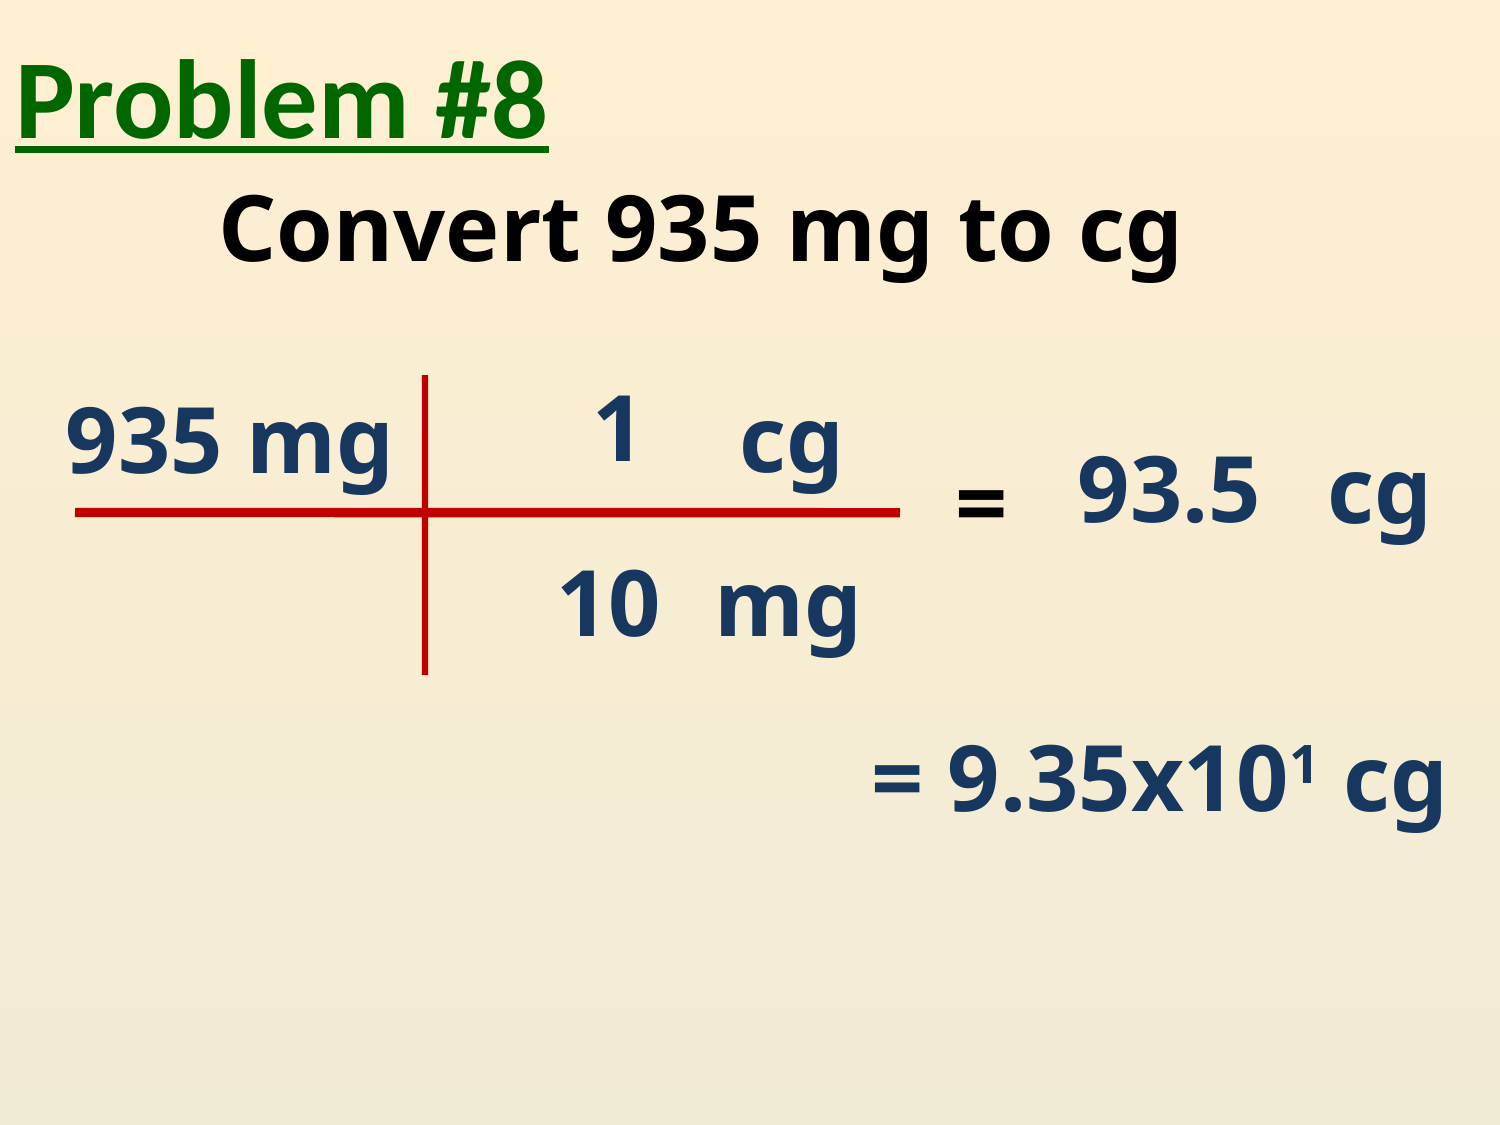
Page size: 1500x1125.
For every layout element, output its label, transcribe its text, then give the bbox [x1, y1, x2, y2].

title Problem #8 [0, 0, 1350, 188]
text_box cg [1312, 424, 1500, 550]
text_box = [940, 437, 1023, 563]
text_box 935 mg [51, 374, 411, 500]
text_box Convert 935 mg to cg [203, 162, 1200, 288]
text_box 1 [577, 362, 660, 488]
text_box mg [699, 537, 877, 663]
text_box cg [725, 373, 900, 499]
text_box 93.5 [1063, 423, 1277, 549]
text_box 10 [541, 537, 677, 663]
text_box = 9.35x101 cg [856, 712, 1464, 838]
